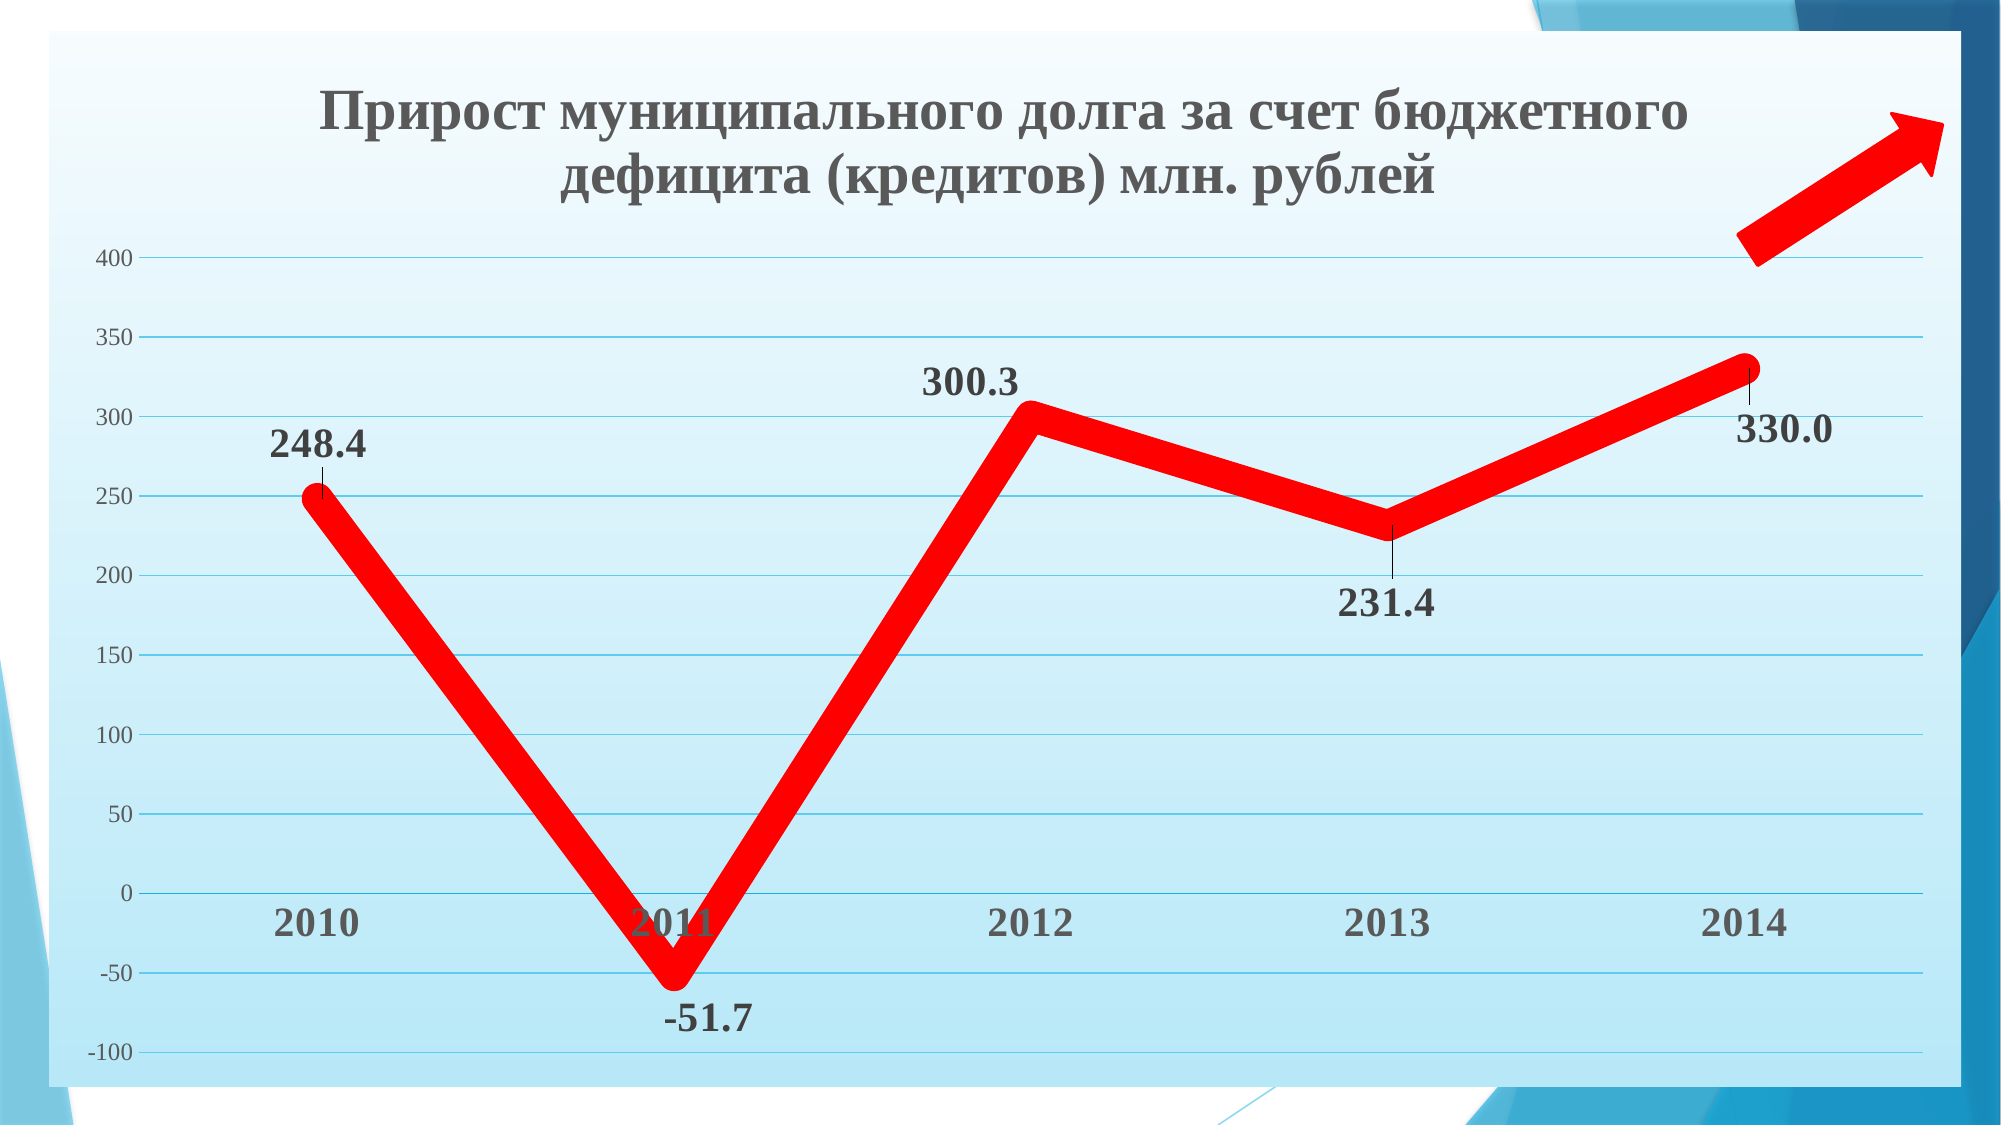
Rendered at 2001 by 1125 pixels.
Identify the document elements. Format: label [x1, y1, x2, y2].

chart [48, 30, 1962, 1088]
